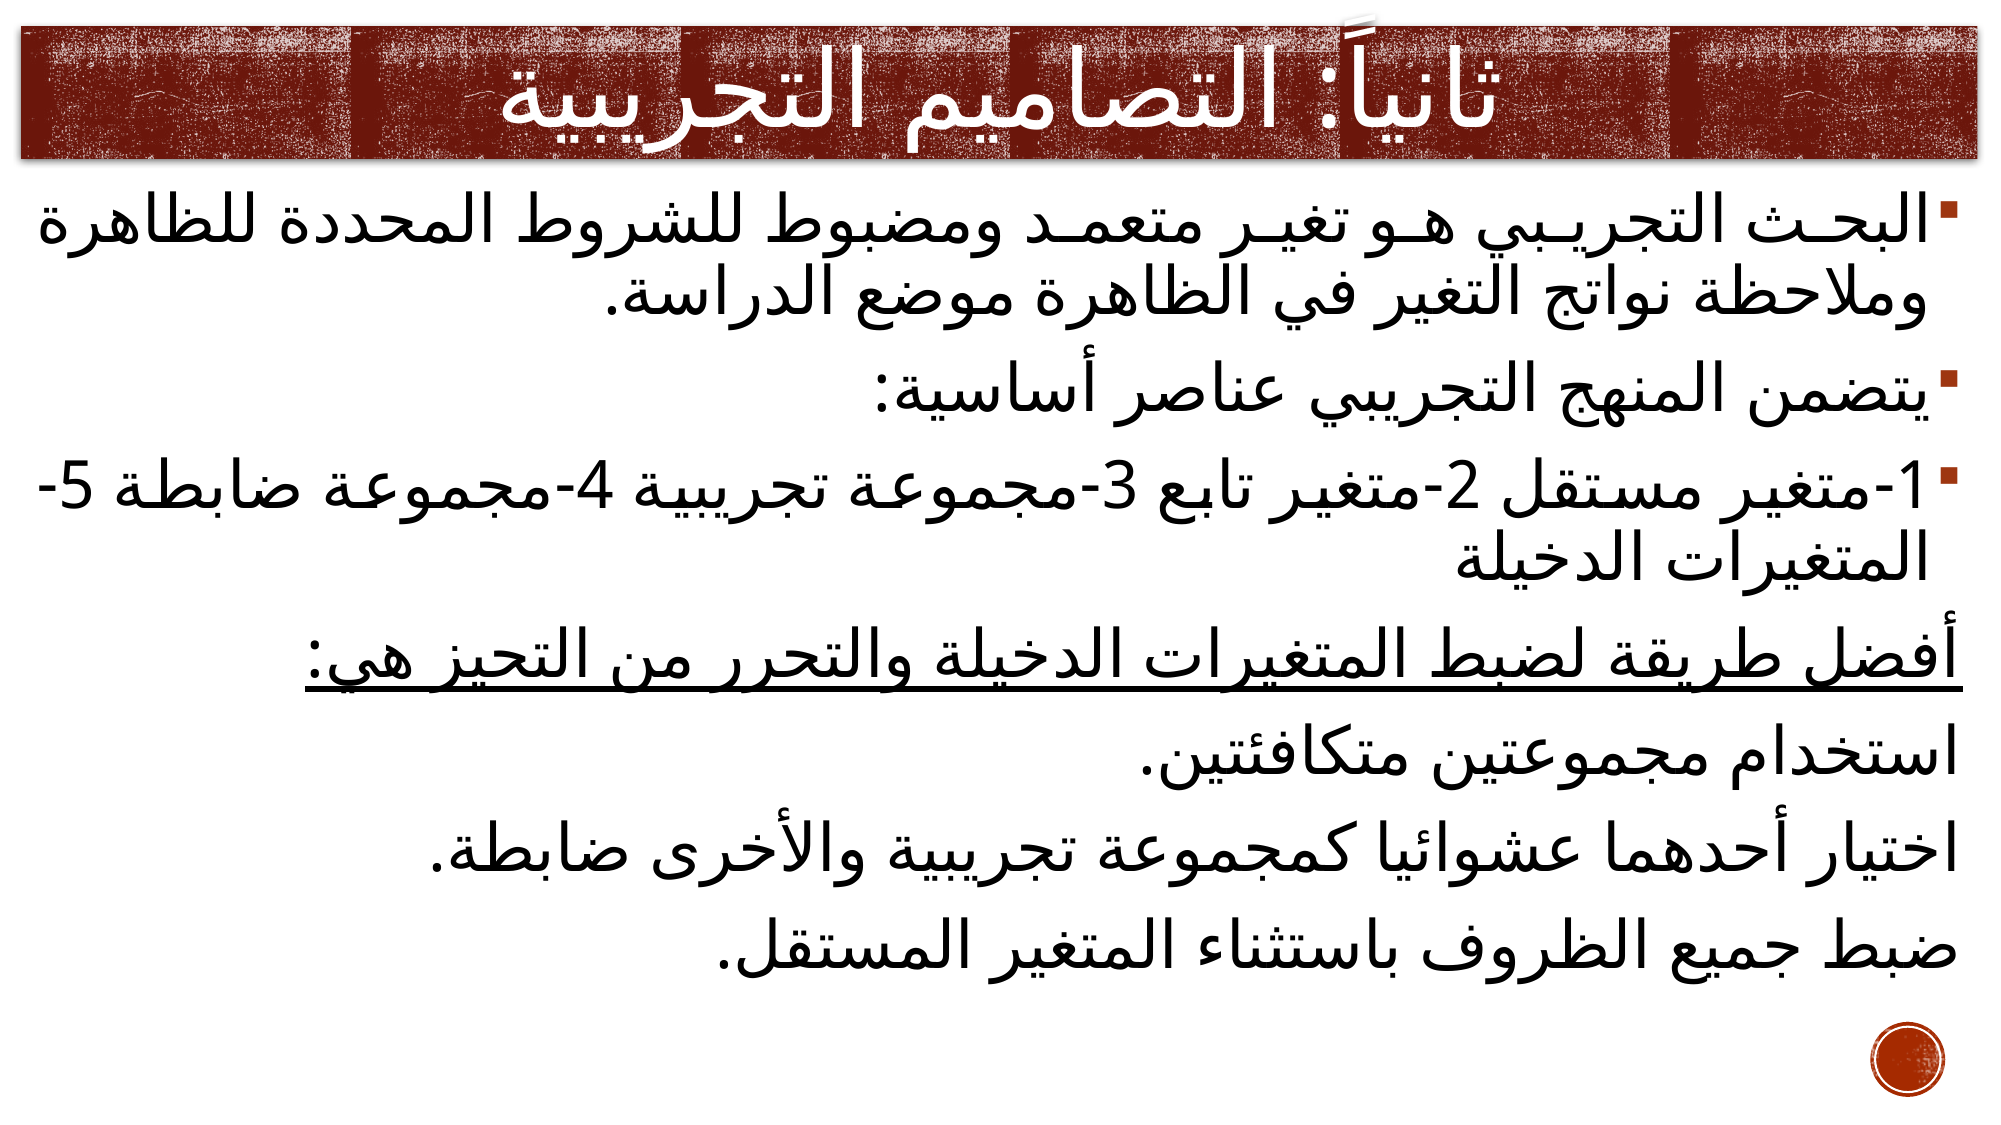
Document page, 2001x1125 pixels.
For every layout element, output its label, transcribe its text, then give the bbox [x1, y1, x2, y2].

list البحث التجريبي هو تغير متعمد ومضبوط للشروط المحددة للظاهرة وملاحظة نواتج التغير في الظاهرة موضع الدراسة. يتضمن المنهج التجريبي عناصر أساسية: 1-متغير مستقل 2-متغير تابع 3-مجموعة تجريبية 4-مجموعة ضابطة 5-المتغيرات الدخيلة أفضل طريقة لضبط المتغيرات الدخيلة والتحرر من التحيز هي: استخدام مجموعتين متكافئتين. اختيار أحدهما عشوائيا كمجموعة تجريبية والأخرى ضابطة. ضبط جميع الظروف باستثناء المتغير المستقل. [21, 177, 1978, 1013]
title ثانياً: التصاميم التجريبية [21, 26, 1978, 159]
